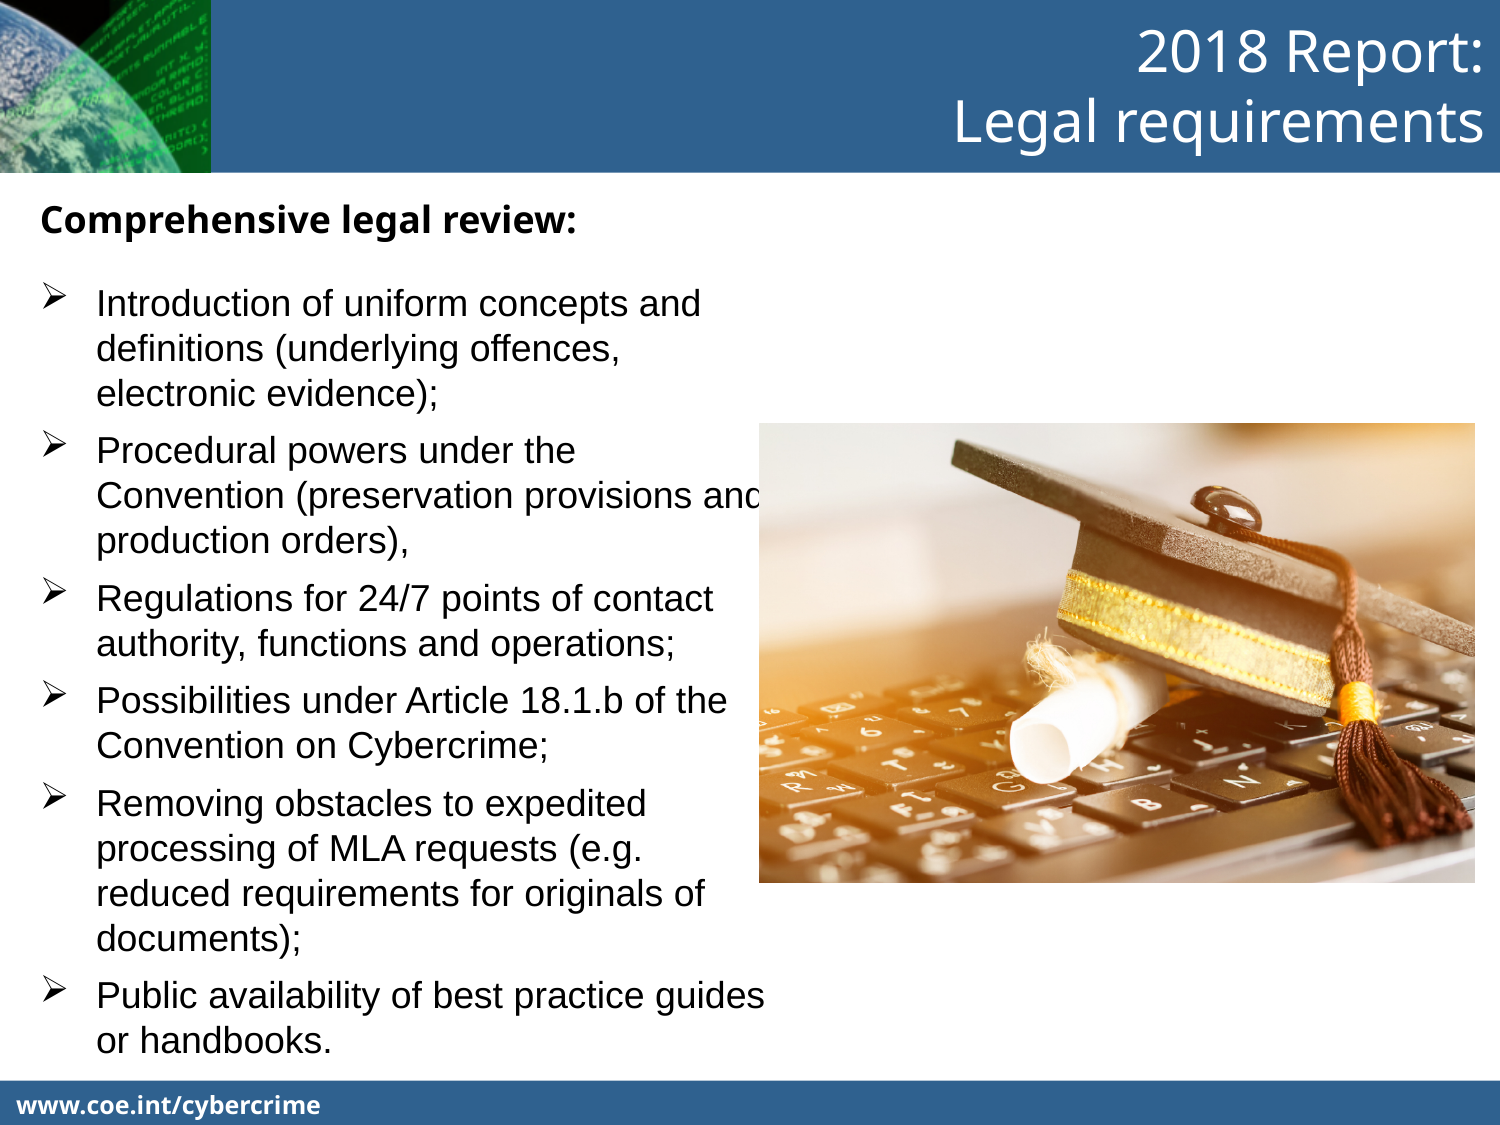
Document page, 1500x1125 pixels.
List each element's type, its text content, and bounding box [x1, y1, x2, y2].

text_box Comprehensive legal review: Introduction of uniform concepts and definitions (underlying offences, electronic evidence); Procedural powers under the Convention (preservation provisions and production orders), Regulations for 24/7 points of contact authority, functions and operations; Possibilities under Article 18.1.b of the Convention on Cybercrime; Removing obstacles to expedited processing of MLA requests (e.g. reduced requirements for originals of documents); Public availability of best practice guides or handbooks. [24, 188, 781, 1069]
picture [759, 423, 1476, 884]
text_box [0, 1079, 1500, 1125]
text_box 2018 Report: Legal requirements [214, 0, 1500, 175]
picture [0, 0, 212, 173]
text_box www.coe.int/cybercrime [1, 1082, 1500, 1125]
